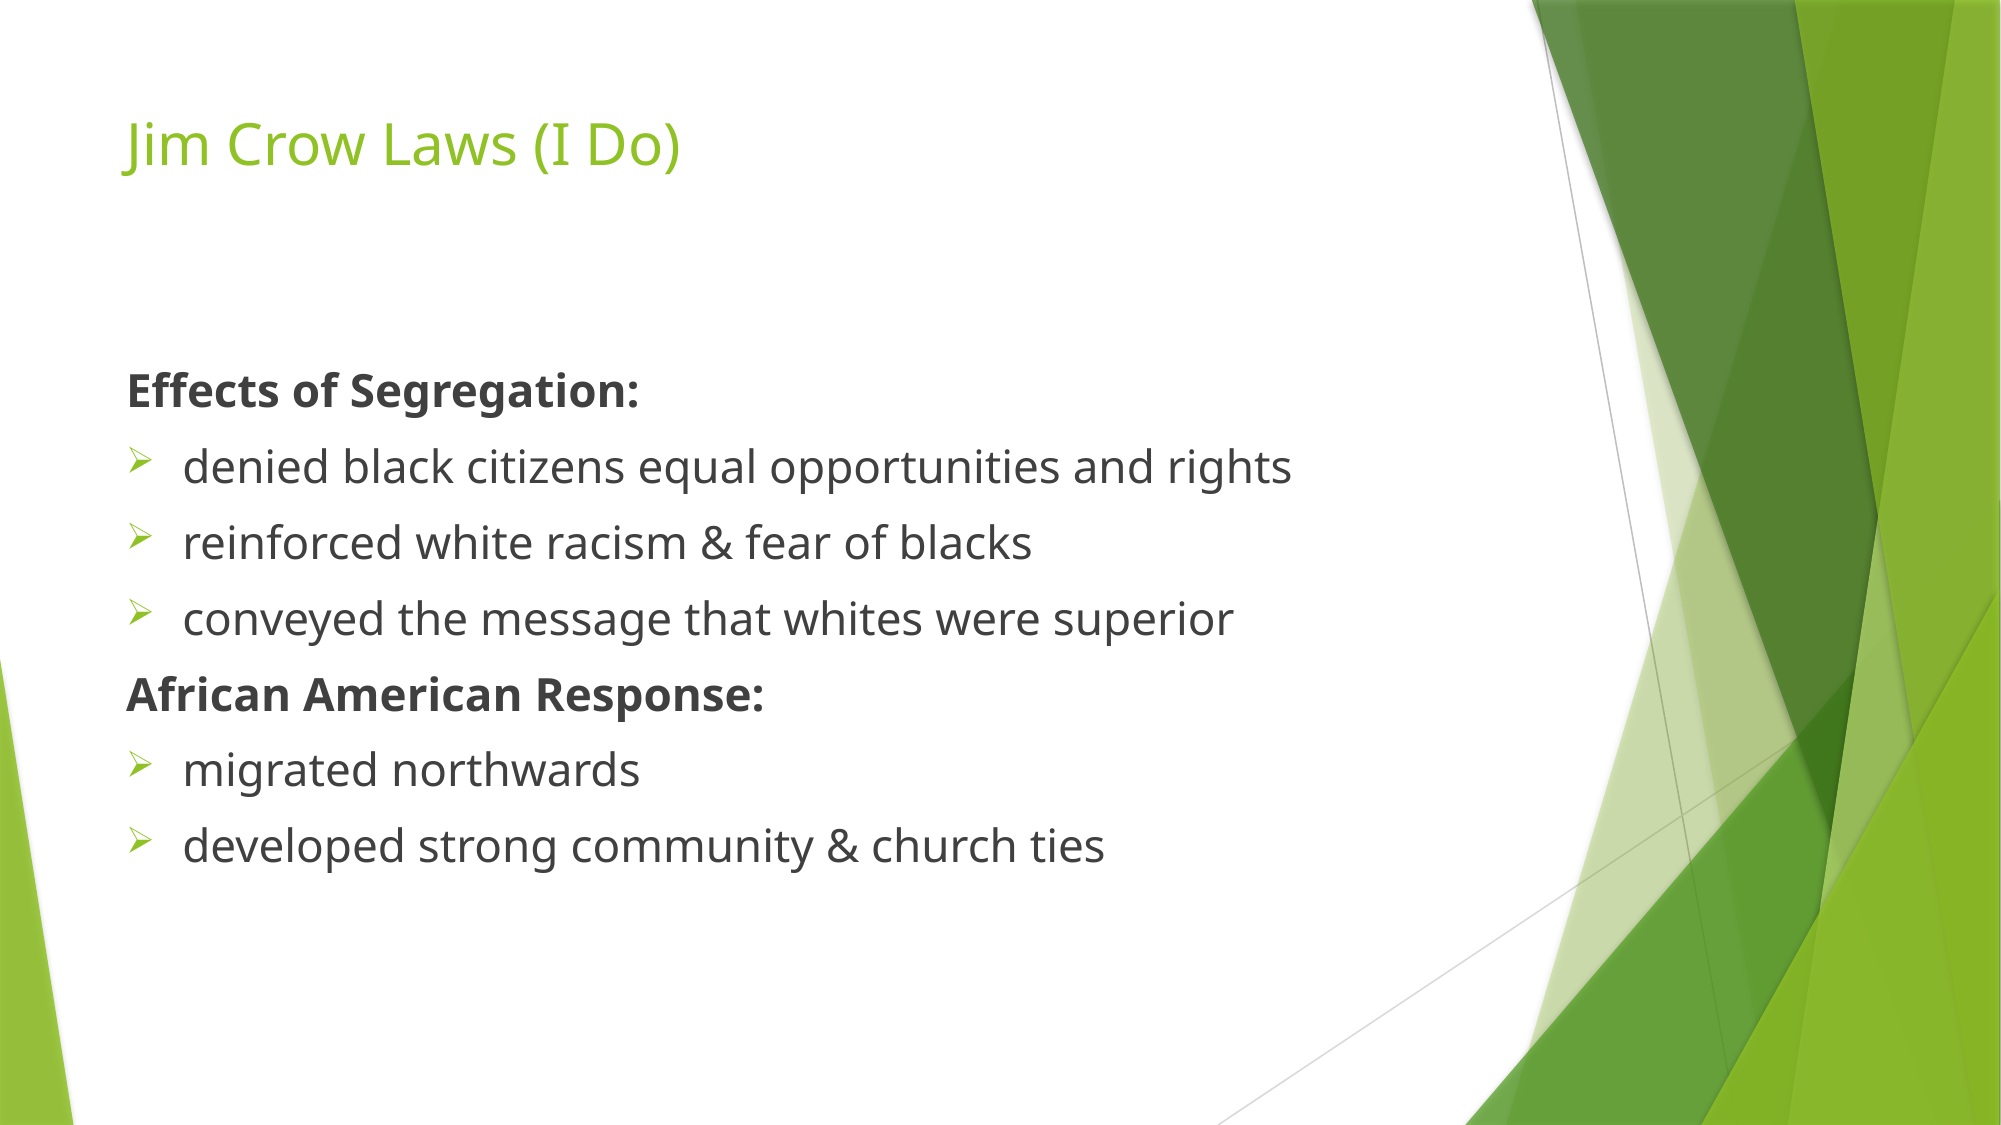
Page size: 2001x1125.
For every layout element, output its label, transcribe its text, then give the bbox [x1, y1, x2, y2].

list Effects of Segregation: denied black citizens equal opportunities and rights reinforced white racism & fear of blacks conveyed the message that whites were superior African American Response: migrated northwards developed strong community & church ties [111, 354, 1522, 992]
title Jim Crow Laws (I Do) [111, 99, 1522, 317]
